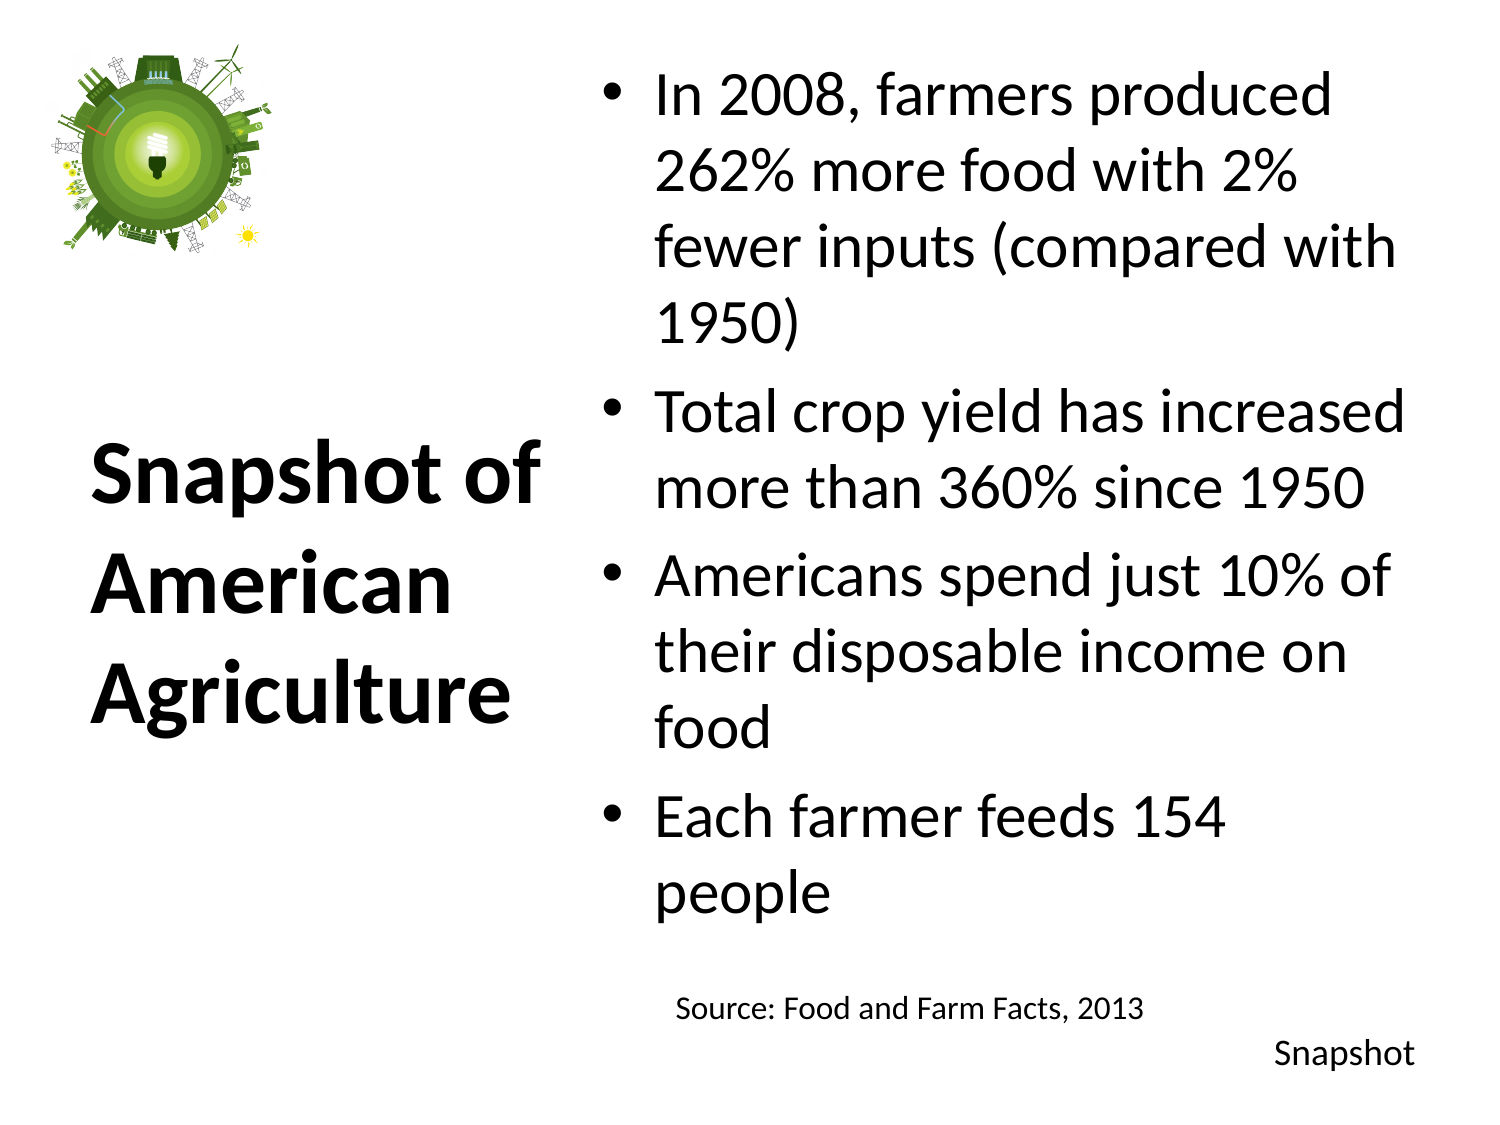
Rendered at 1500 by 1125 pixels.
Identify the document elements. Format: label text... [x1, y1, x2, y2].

text_box Source: Food and Farm Facts, 2013 [660, 978, 1295, 1034]
text_box Snapshot [750, 1020, 1431, 1081]
list In 2008, farmers produced 262% more food with 2% fewer inputs (compared with 1950) Total crop yield has increased more than 360% since 1950 Americans spend just 10% of their disposable income on food Each farmer feeds 154 people [586, 44, 1425, 1005]
title Snapshot of American Agriculture [75, 558, 569, 750]
picture [42, 44, 272, 263]
